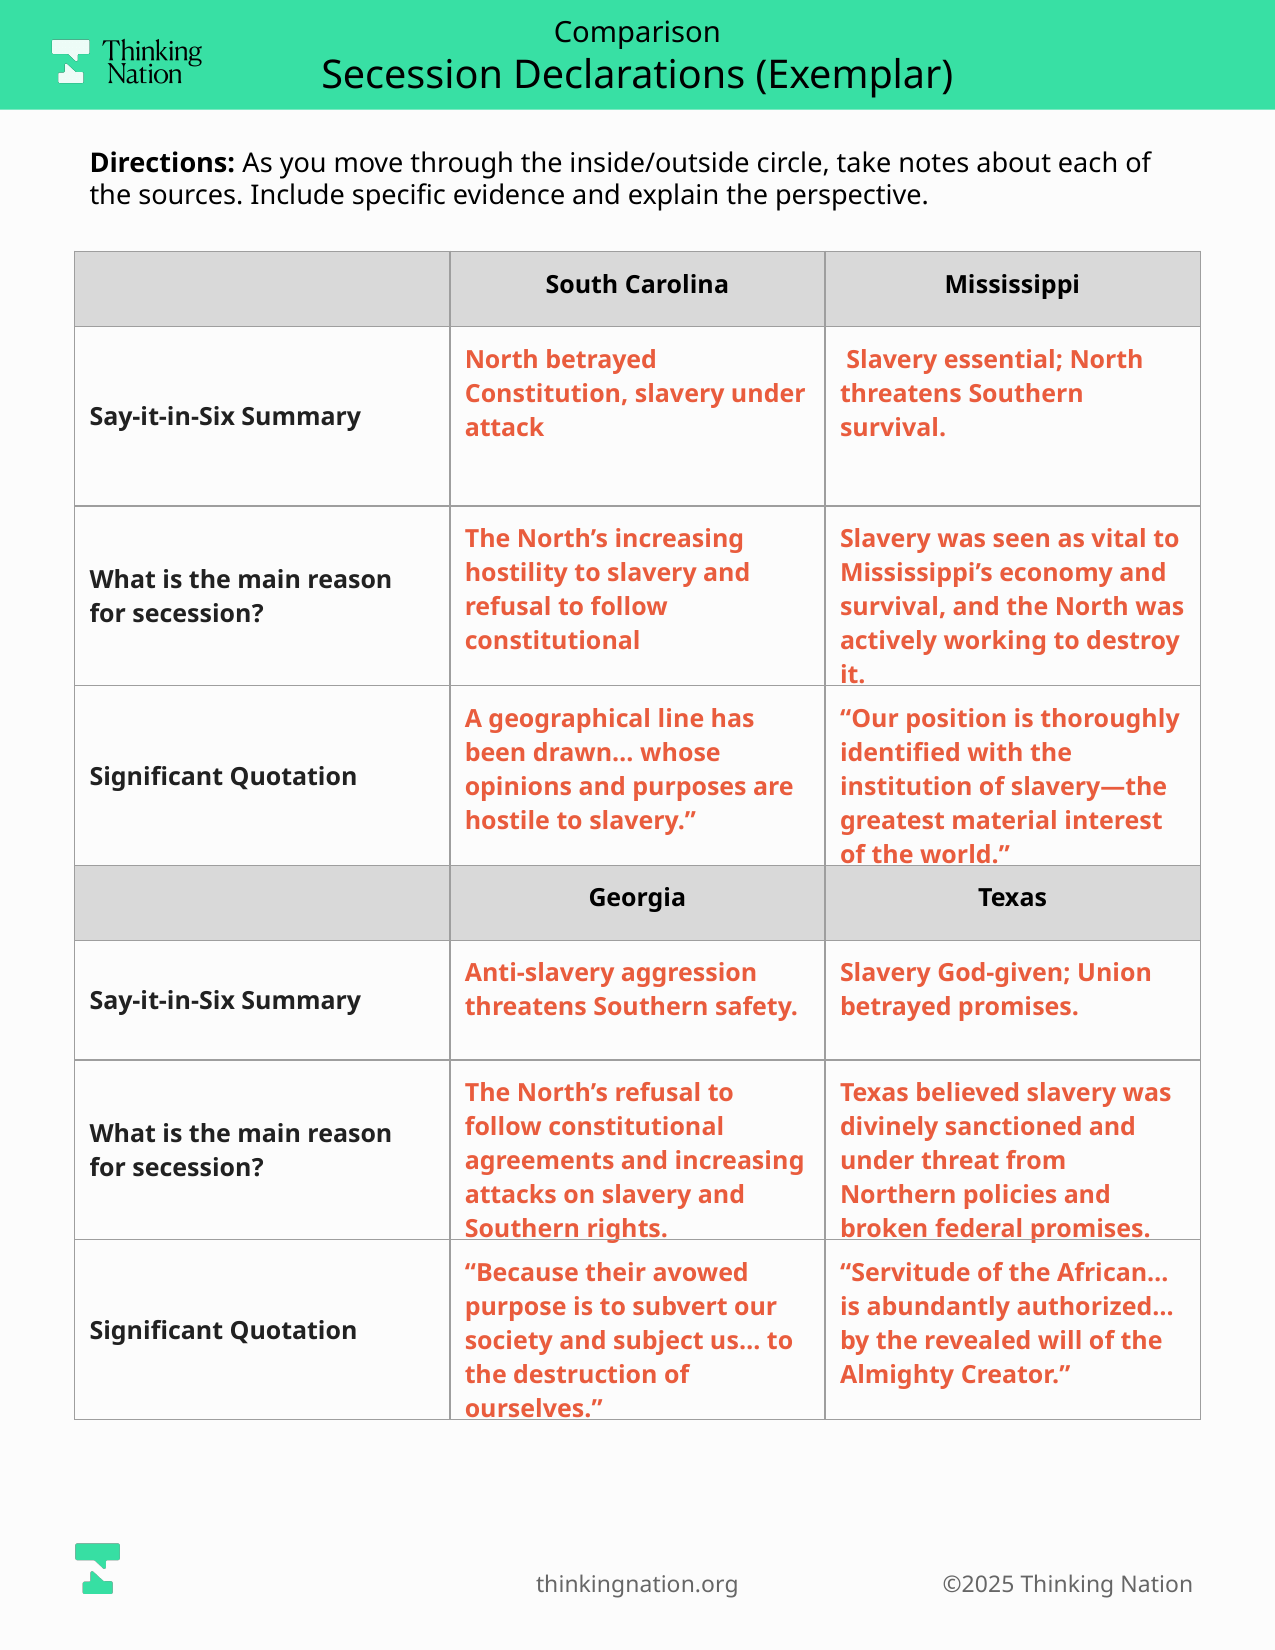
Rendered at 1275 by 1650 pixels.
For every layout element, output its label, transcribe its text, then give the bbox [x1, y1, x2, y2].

table_header Mississippi [826, 252, 1200, 326]
table_cell Say-it-in-Six Summary [75, 941, 449, 1059]
table_cell Texas [826, 866, 1200, 940]
picture [35, 25, 207, 97]
table_cell What is the main reason for secession? [75, 507, 449, 685]
table_cell Say-it-in-Six Summary [75, 327, 449, 505]
table_cell Significant Quotation [75, 686, 449, 865]
table_cell “Because their avowed purpose is to subvert our society and subject us… to the destruction of ourselves.” [451, 1240, 824, 1419]
table_cell What is the main reason for secession? [75, 1061, 449, 1239]
table_cell “Our position is thoroughly identified with the institution of slavery—the greatest material interest of the world.” [826, 686, 1200, 865]
table_cell North betrayed Constitution, slavery under attack [451, 327, 824, 505]
table_cell [75, 866, 449, 940]
text_box thinkingnation.org [486, 1553, 789, 1605]
table_cell The North’s refusal to follow constitutional agreements and increasing attacks on slavery and Southern rights. [451, 1061, 824, 1239]
table_cell “Servitude of the African… is abundantly authorized… by the revealed will of the Almighty Creator.” [826, 1240, 1200, 1419]
text_box ©2025 Thinking Nation [907, 1553, 1210, 1605]
table_cell Slavery was seen as vital to Mississippi’s economy and survival, and the North was actively working to destroy it. [826, 507, 1200, 685]
table_cell The North’s increasing hostility to slavery and refusal to follow constitutional [451, 507, 824, 685]
table_cell Slavery God-given; Union betrayed promises. [826, 941, 1200, 1059]
table_cell A geographical line has been drawn… whose opinions and purposes are hostile to slavery.” [451, 686, 824, 865]
text_box Comparison Secession Declarations (Exemplar) [0, 0, 1275, 110]
table_cell Georgia [451, 866, 824, 940]
table_header [75, 252, 449, 326]
table_cell Significant Quotation [75, 1240, 449, 1419]
table_cell Slavery essential; North threatens Southern survival. [826, 327, 1200, 505]
table_header South Carolina [451, 252, 824, 326]
table_cell Texas believed slavery was divinely sanctioned and under threat from Northern policies and broken federal promises. [826, 1061, 1200, 1239]
table_cell Anti-slavery aggression threatens Southern safety. [451, 941, 824, 1059]
text_box Directions: As you move through the inside/outside circle, take notes about each of the sources. Include specific evidence and explain the perspective. [74, 130, 1201, 226]
picture [62, 1533, 133, 1604]
